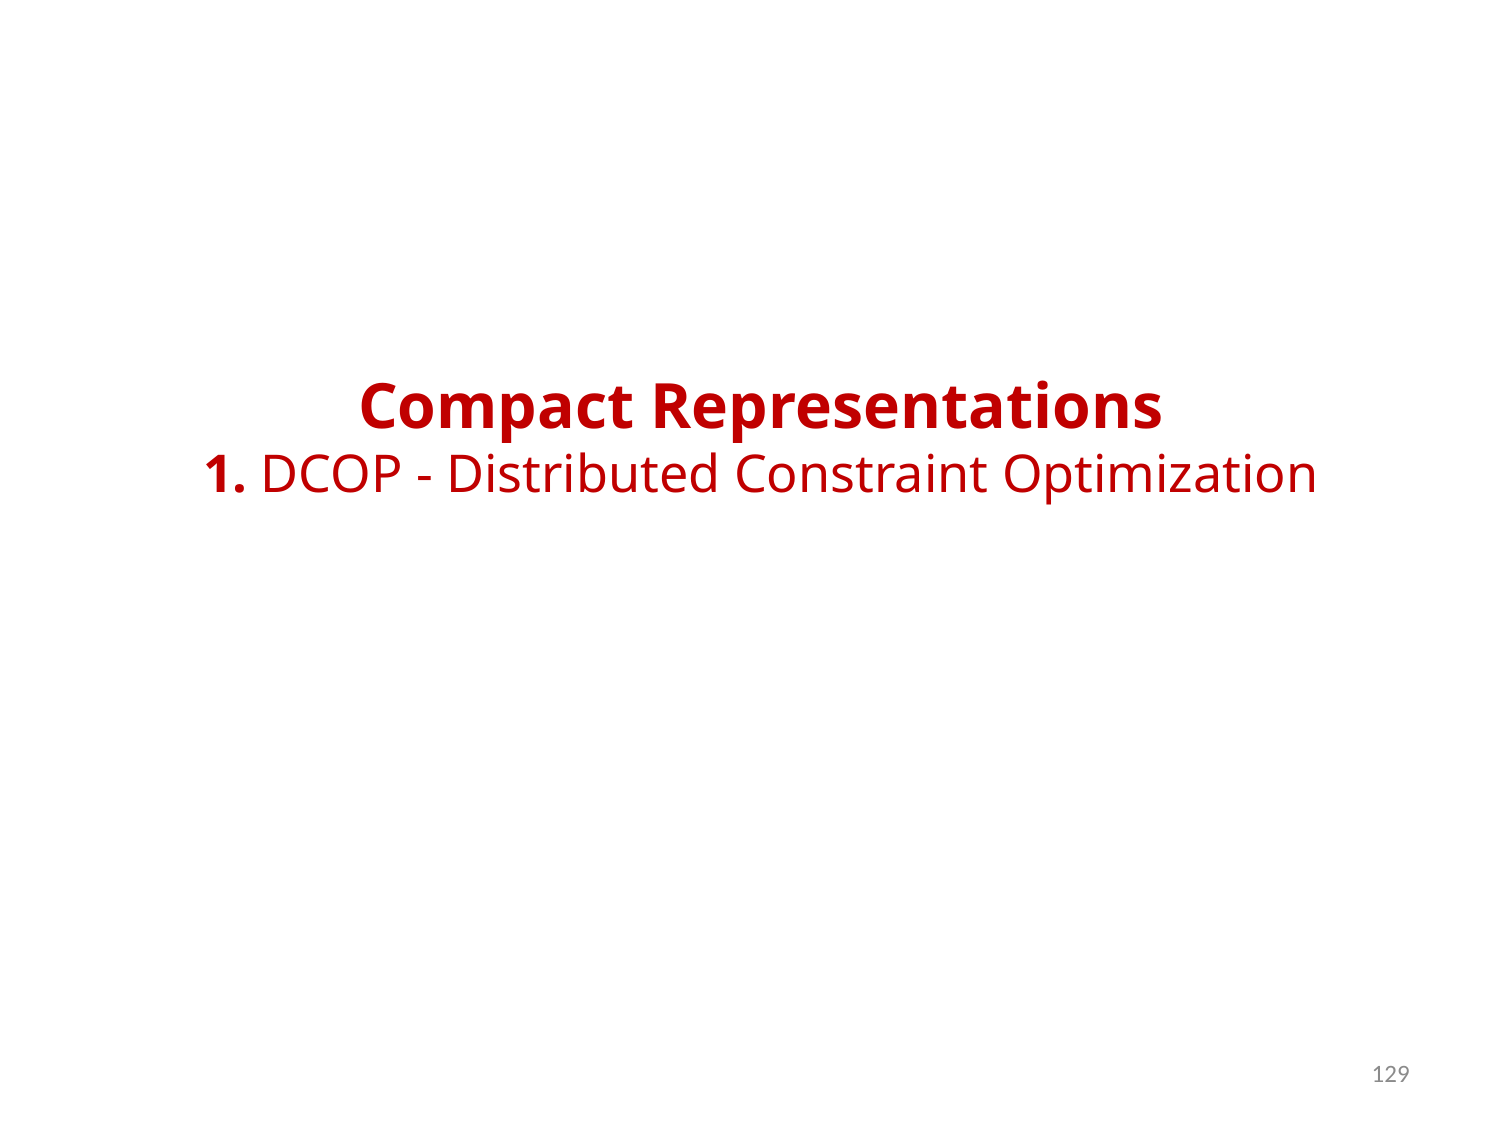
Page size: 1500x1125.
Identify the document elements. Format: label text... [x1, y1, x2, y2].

text_box Compact Representations 1. DCOP - Distributed Constraint Optimization [122, 358, 1400, 511]
slide_number 129 [1074, 1042, 1425, 1103]
